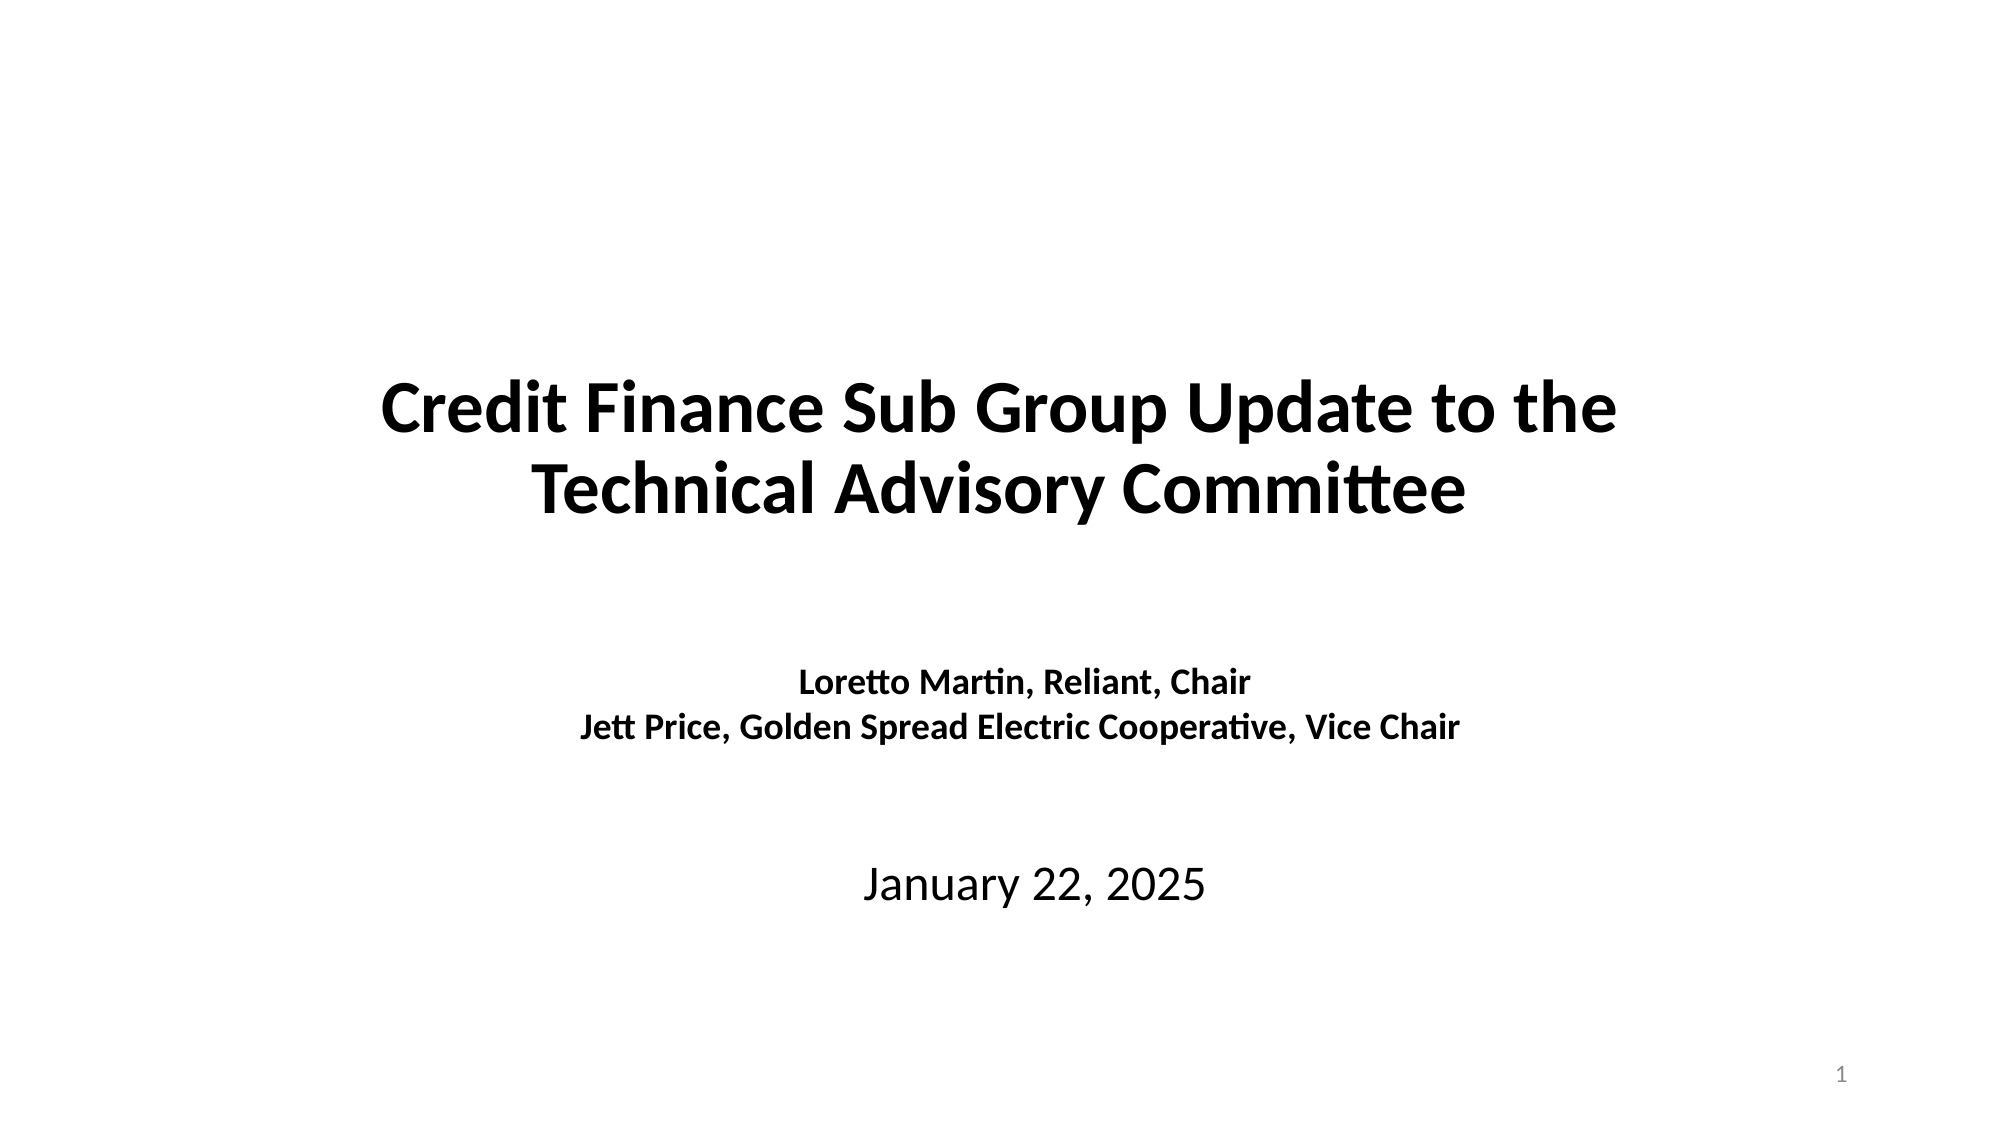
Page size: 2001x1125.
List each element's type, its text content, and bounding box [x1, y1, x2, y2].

subtitle January 22, 2025 [510, 849, 1561, 963]
title Credit Finance Sub Group Update to the Technical Advisory Committee [362, 262, 1638, 538]
slide_number 1 [1412, 1042, 1863, 1103]
text_box Loretto Martin, Reliant, Chair Jett Price, Golden Spread Electric Cooperative, Vice Chair [557, 649, 1486, 755]
